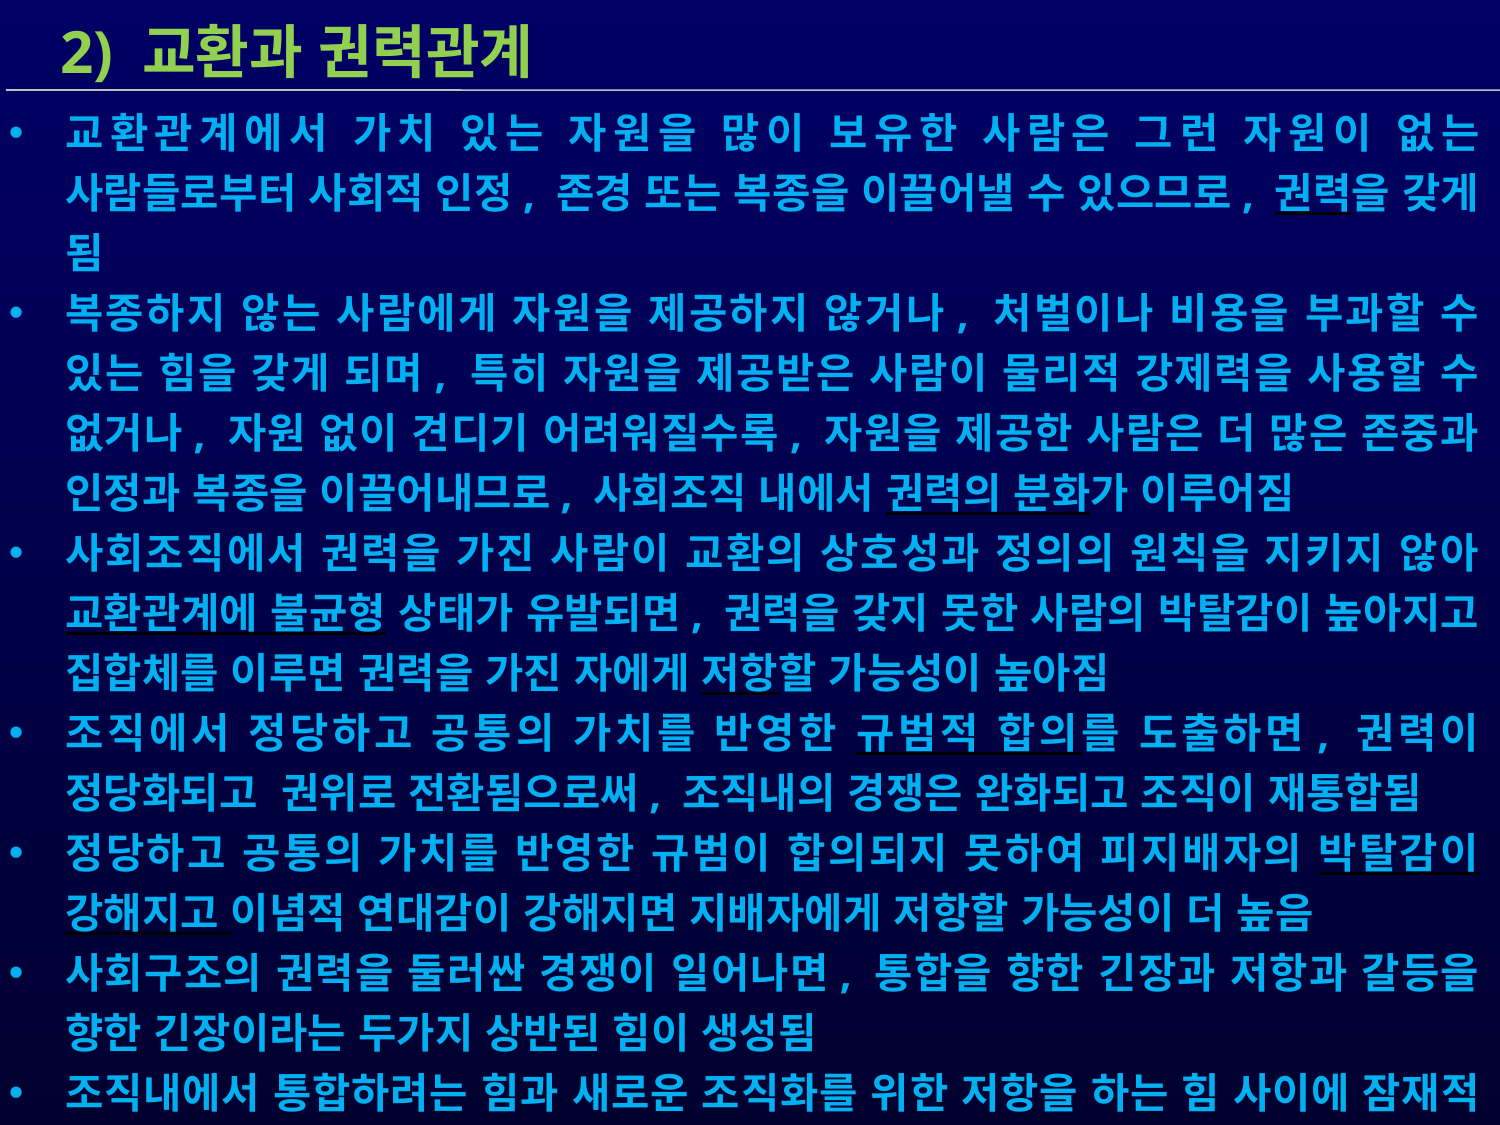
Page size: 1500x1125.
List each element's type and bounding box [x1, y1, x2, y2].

text_box [0, 6, 1500, 1125]
